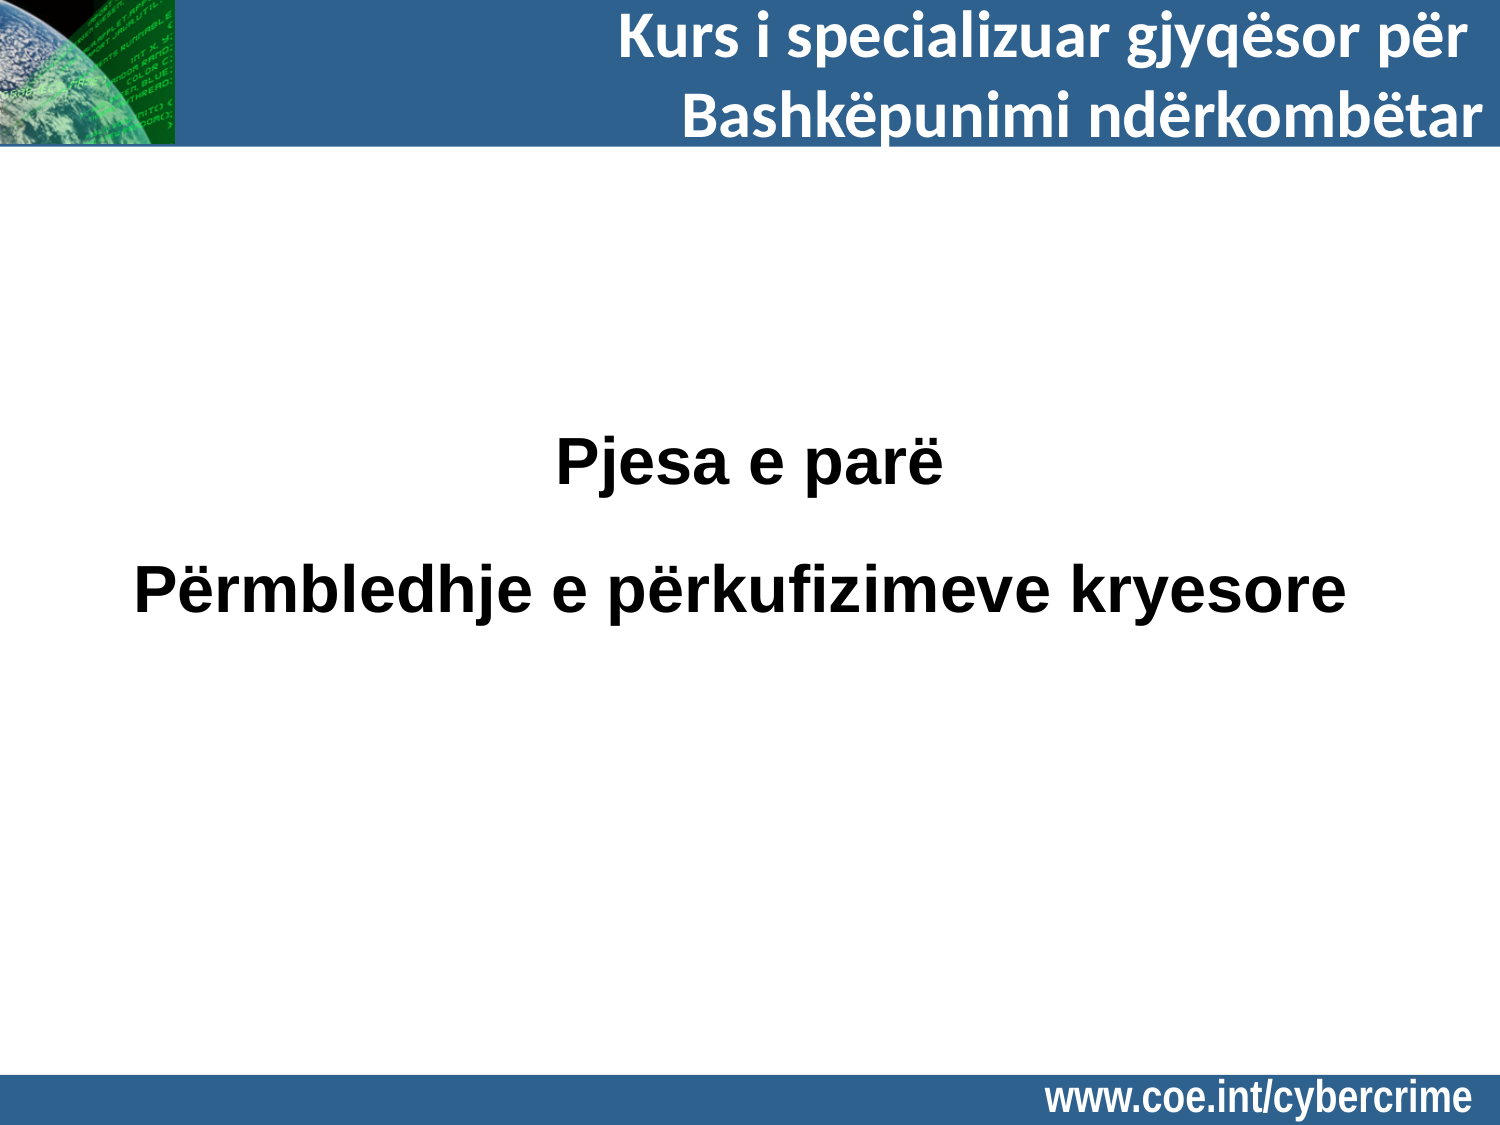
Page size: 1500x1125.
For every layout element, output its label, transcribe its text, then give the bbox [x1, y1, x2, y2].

picture [0, 0, 175, 144]
text_box Pjesa e parë Përmbledhje e përkufizimeve kryesore [50, 425, 1450, 633]
text_box Kurs i specializuar gjyqësor për Bashkëpunimi ndërkombëtar [177, 0, 1500, 149]
text_box [0, 1073, 1030, 1125]
text_box www.coe.int/cybercrime [1030, 1059, 1500, 1125]
